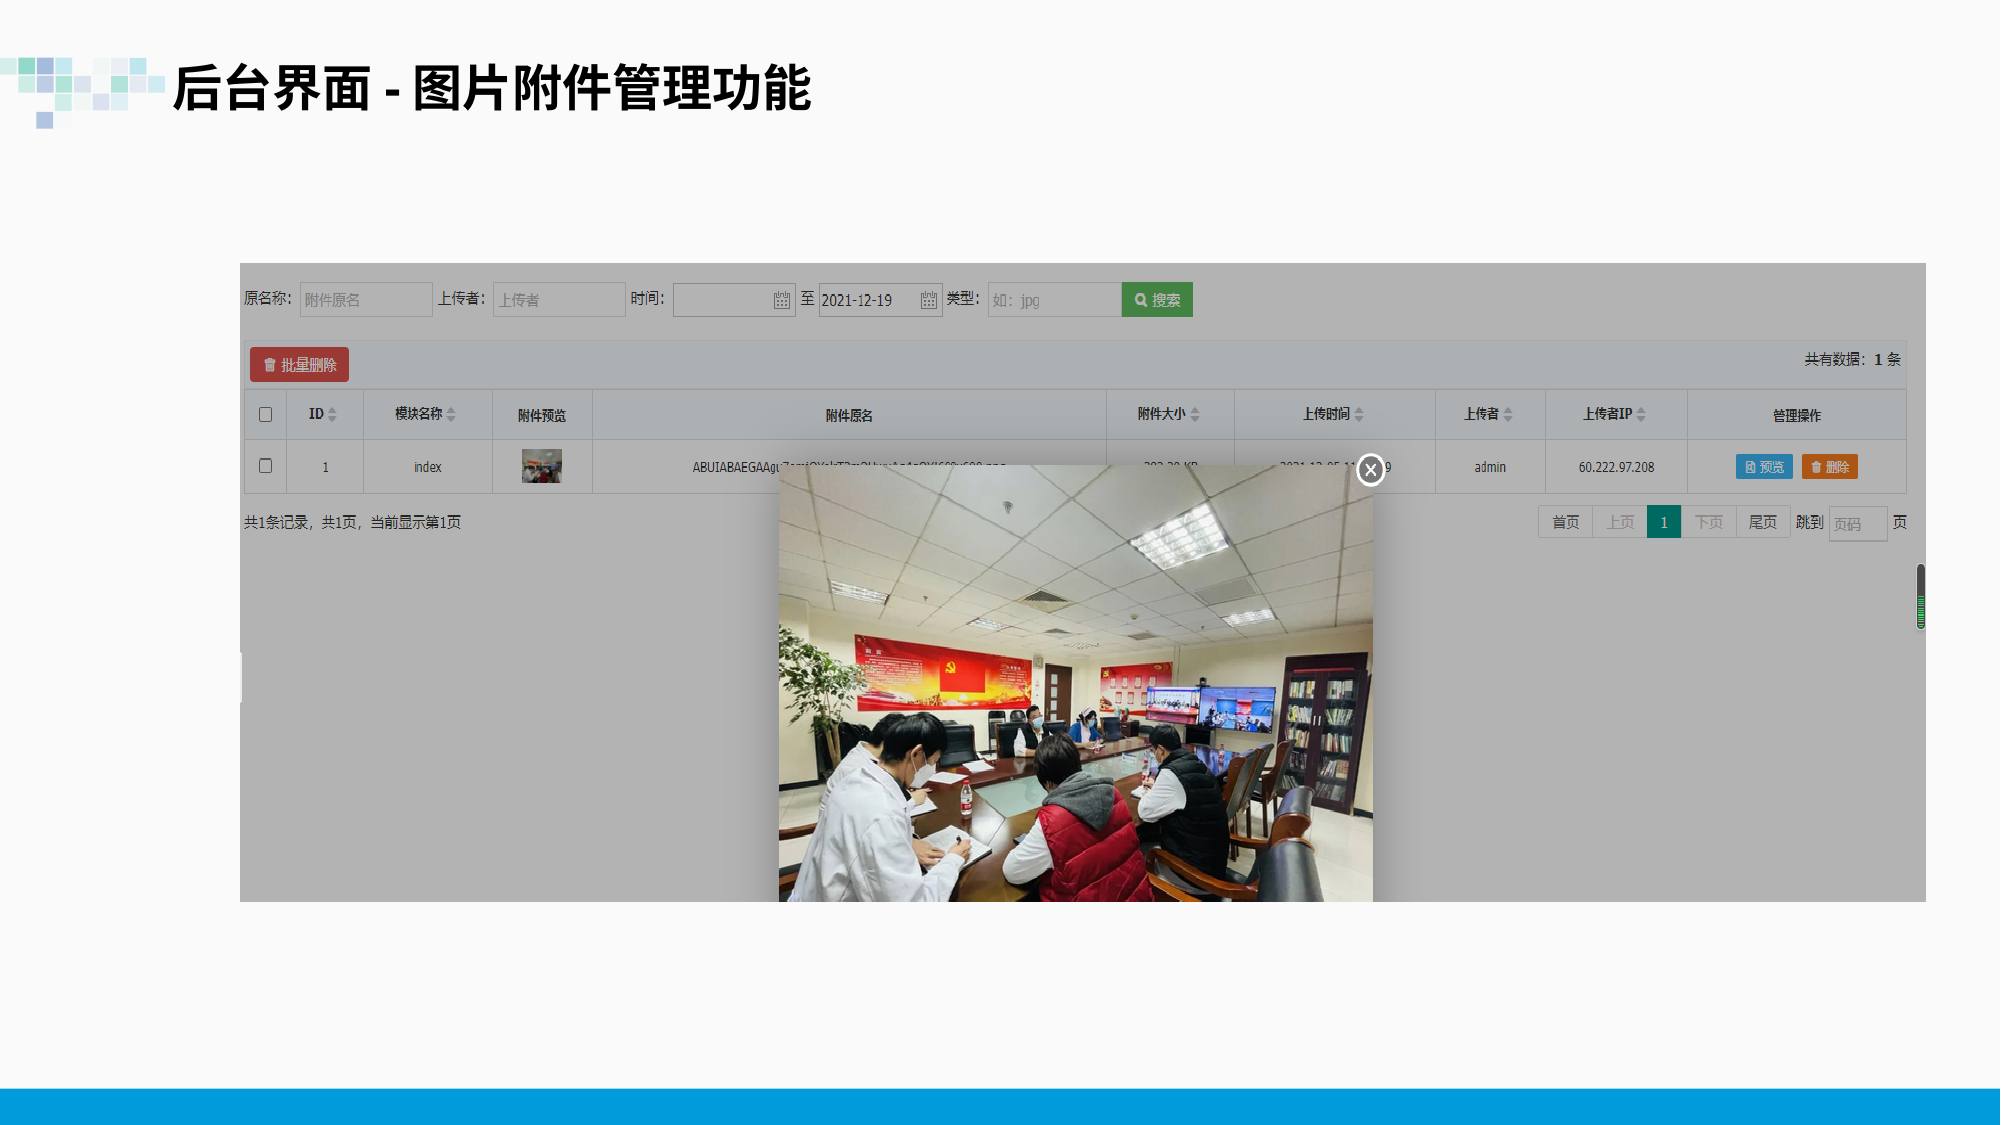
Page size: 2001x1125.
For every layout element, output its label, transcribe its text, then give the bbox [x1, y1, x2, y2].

picture [240, 263, 1926, 902]
text_box 后台界面-图片附件管理功能 [157, 48, 828, 124]
